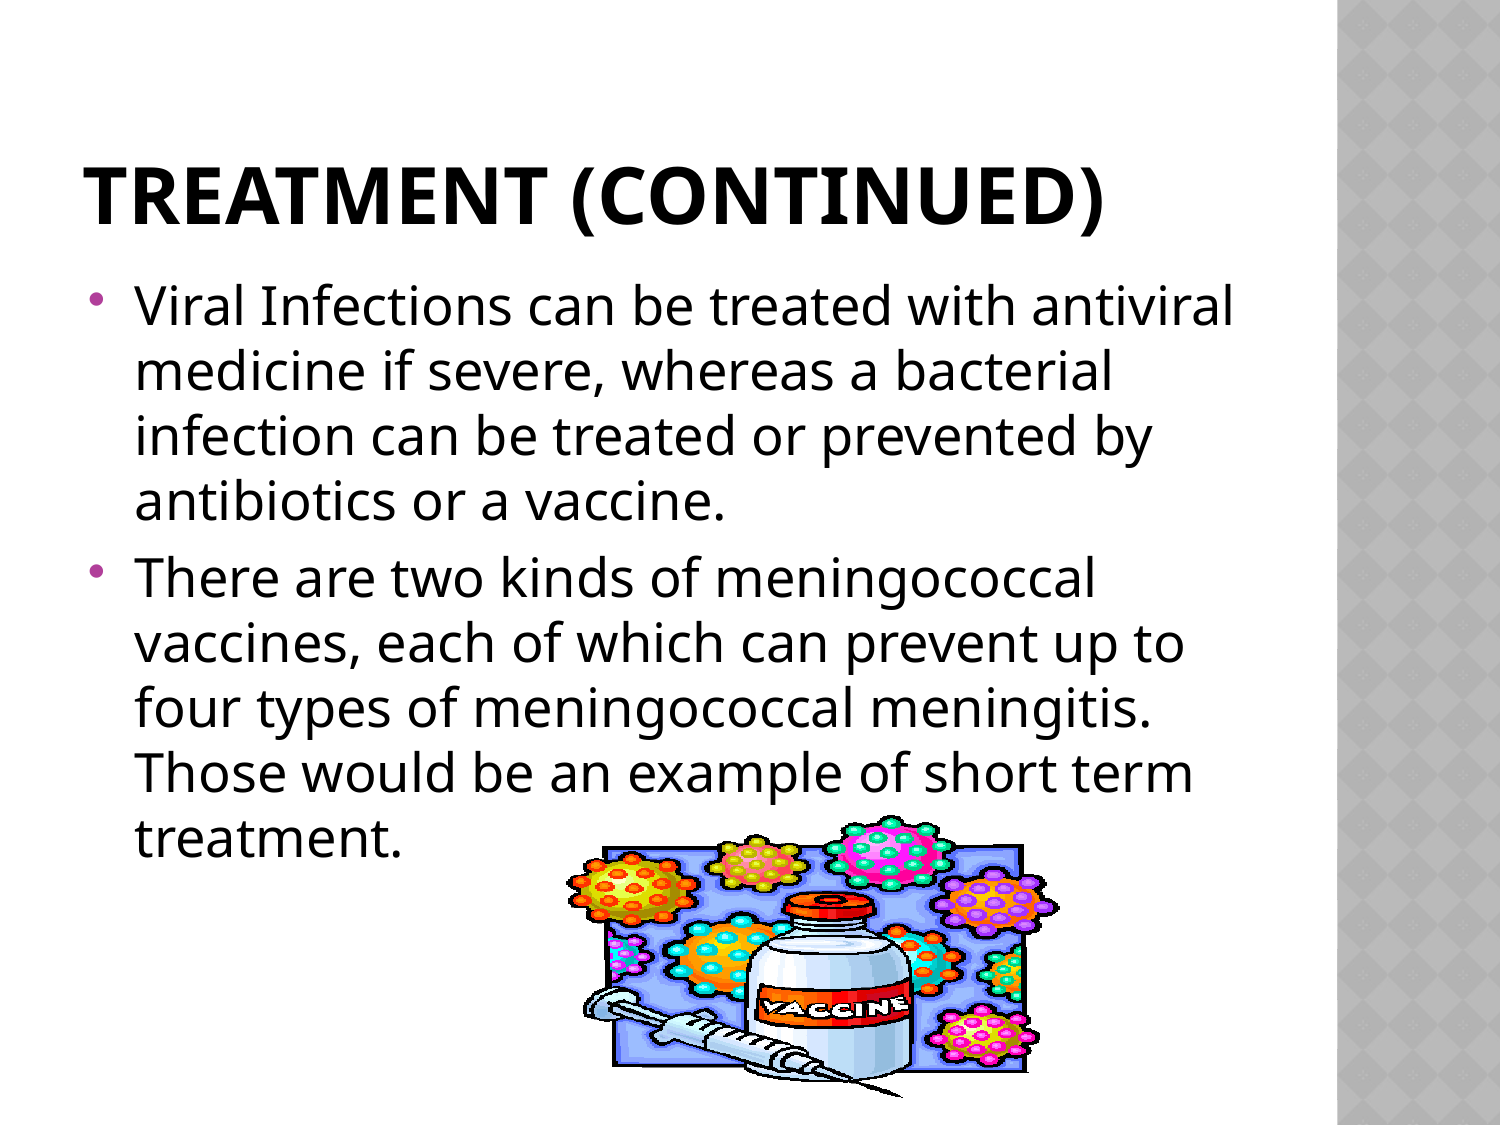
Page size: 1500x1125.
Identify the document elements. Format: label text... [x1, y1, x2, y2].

title Treatment (continued) [75, 52, 1263, 240]
list Viral Infections can be treated with antiviral medicine if severe, whereas a bacterial infection can be treated or prevented by antibiotics or a vaccine. There are two kinds of meningococcal vaccines, each of which can prevent up to four types of meningococcal meningitis. Those would be an example of short term treatment. [75, 264, 1263, 1059]
picture [561, 811, 1065, 1100]
